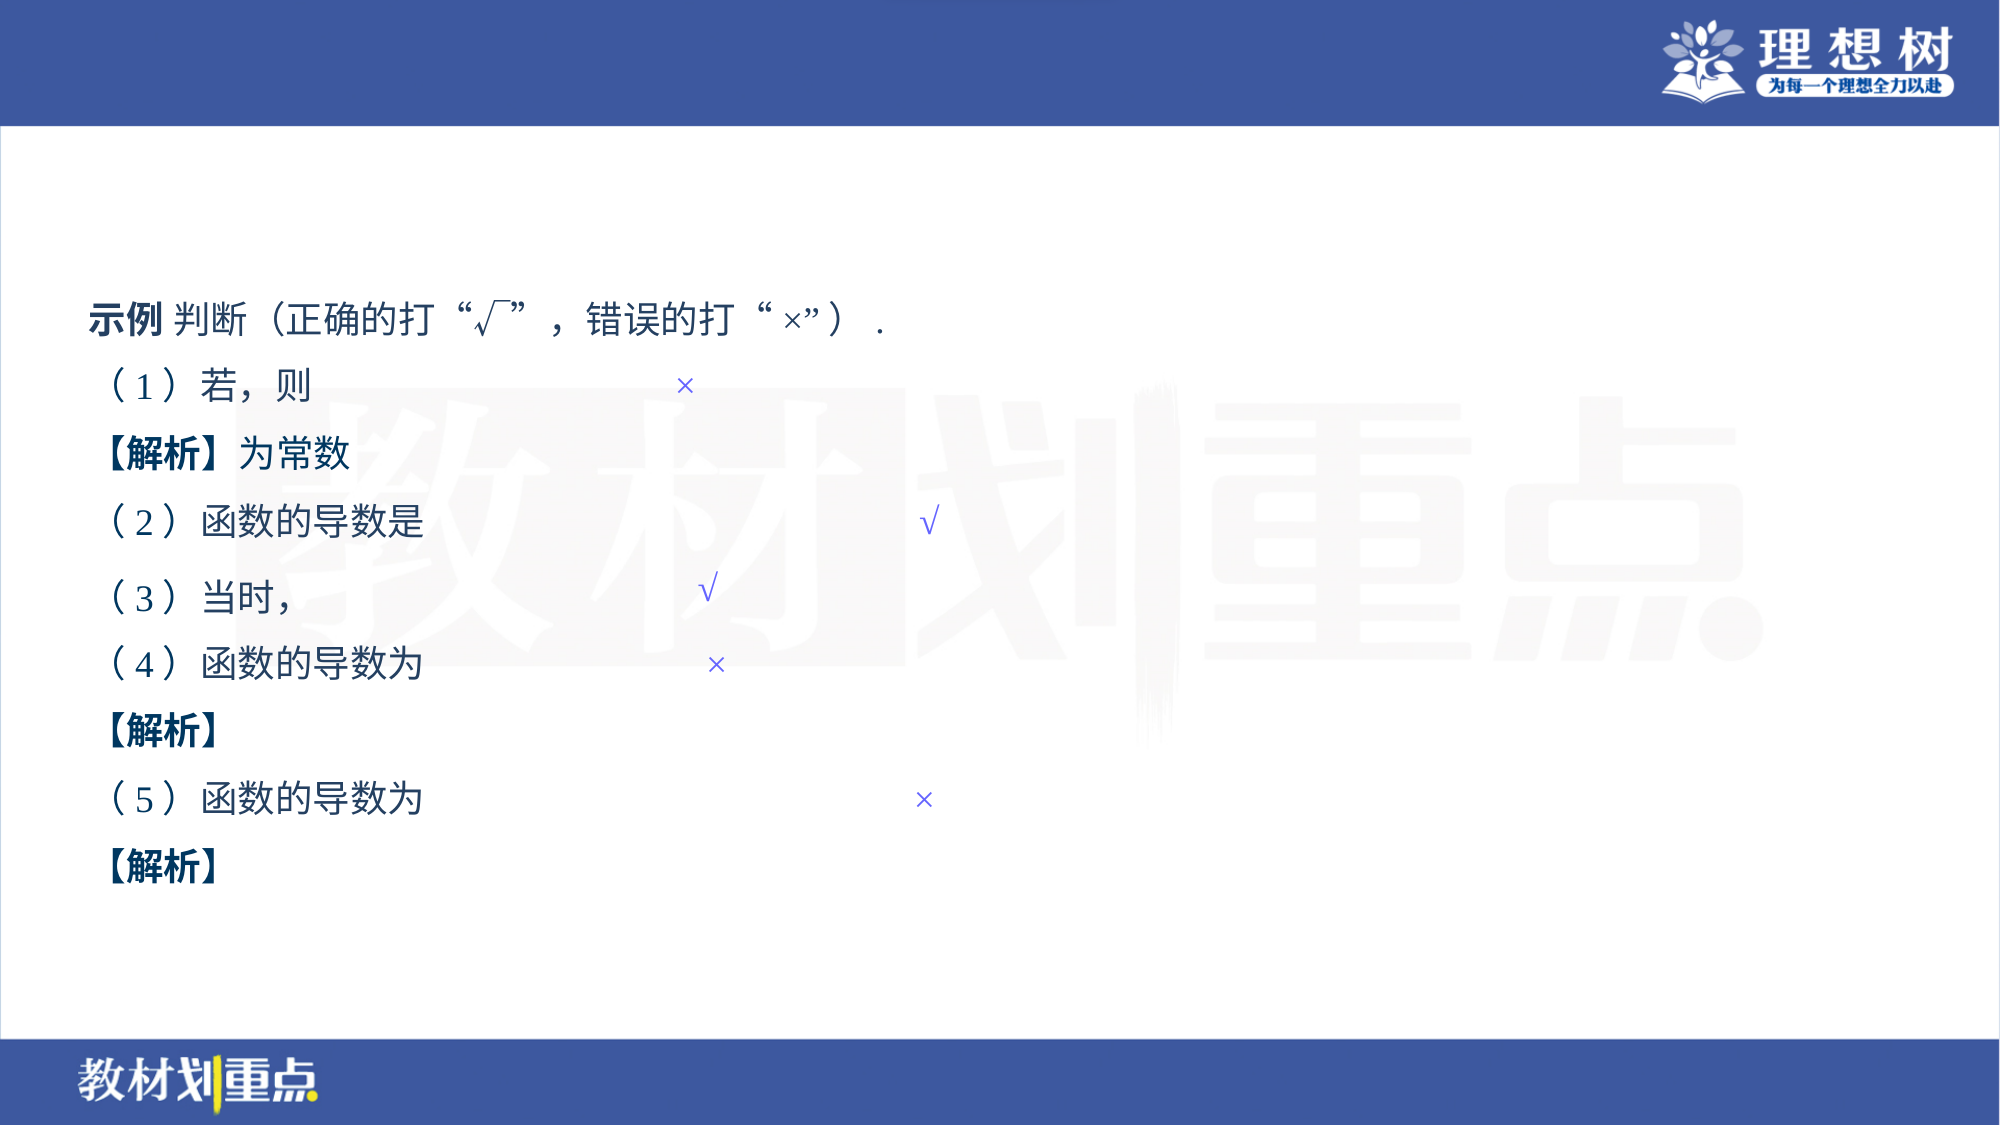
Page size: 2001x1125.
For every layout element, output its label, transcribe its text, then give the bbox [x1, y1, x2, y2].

text_box × [896, 753, 952, 813]
text_box × [689, 618, 745, 678]
text_box 示例 判断（正确的打“√”，错误的打“×”）. [88, 273, 1911, 334]
text_box √ [684, 562, 732, 607]
text_box √ [905, 475, 954, 536]
picture [0, 0, 2000, 1125]
text_box × [657, 339, 713, 400]
